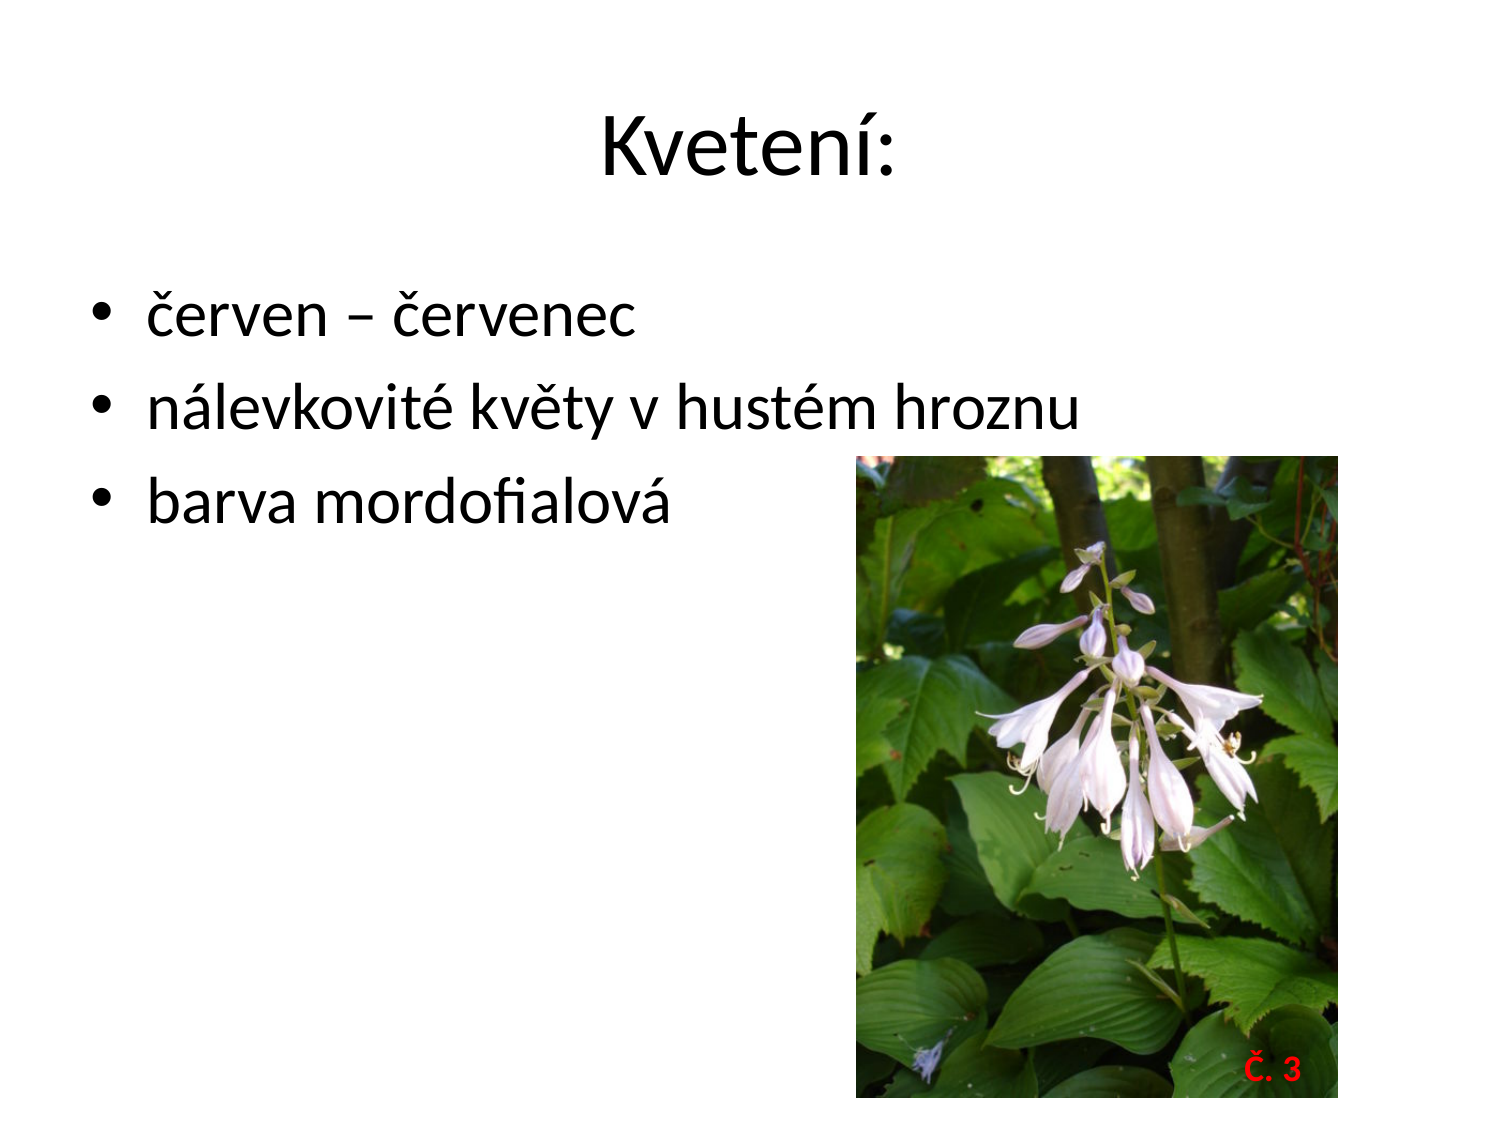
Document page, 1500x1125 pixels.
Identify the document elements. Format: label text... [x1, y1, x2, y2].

picture [855, 455, 1338, 1098]
title Kvetení: [75, 45, 1425, 233]
list červen – červenec nálevkovité květy v hustém hroznu barva mordofialová [75, 262, 1425, 1005]
